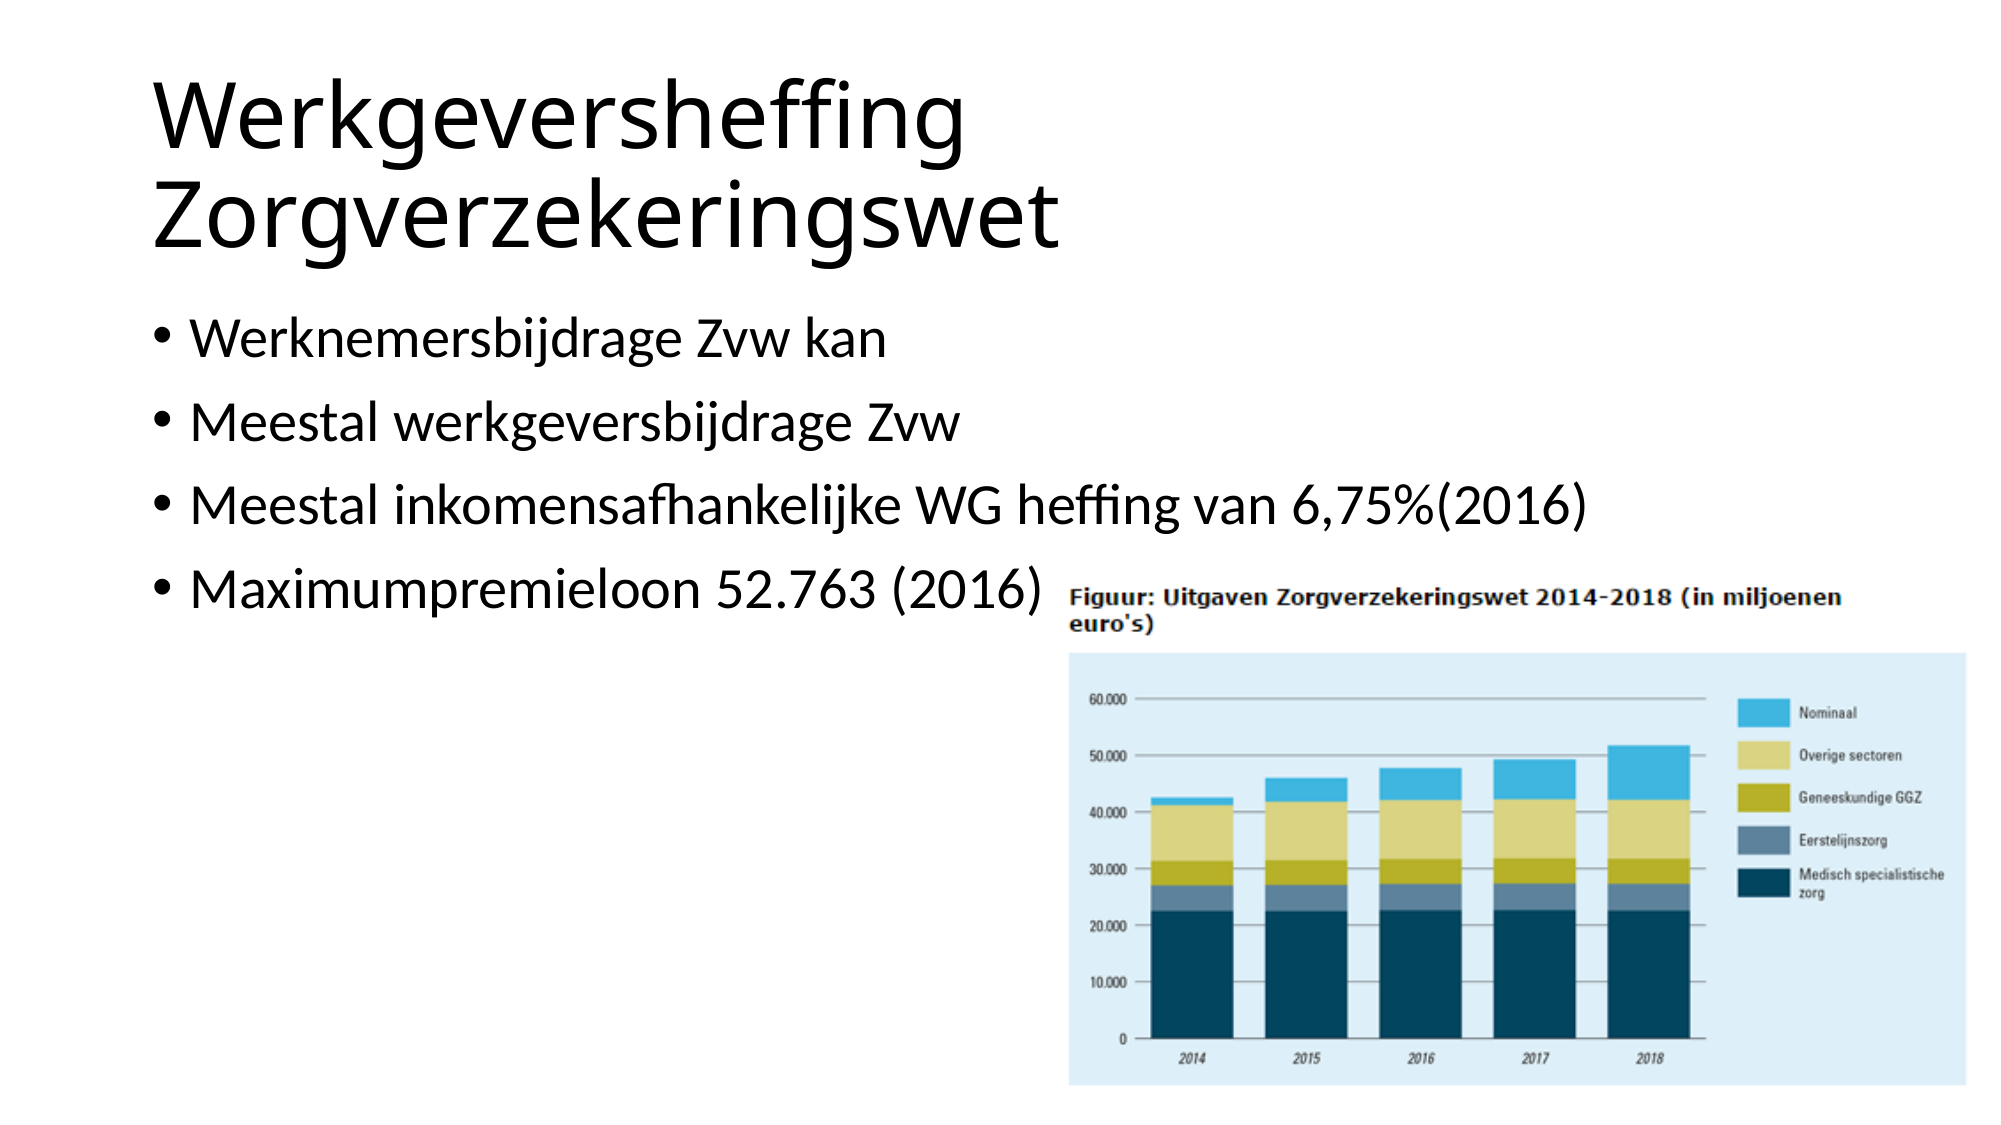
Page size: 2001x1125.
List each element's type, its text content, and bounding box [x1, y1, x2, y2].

picture [1064, 570, 1976, 1098]
list Werknemersbijdrage Zvw kan Meestal werkgeversbijdrage Zvw Meestal inkomensafhankelijke WG heffing van 6,75%(2016) Maximumpremieloon 52.763 (2016) [137, 299, 1863, 1014]
title Werkgeversheffing Zorgverzekeringswet [137, 59, 1863, 278]
